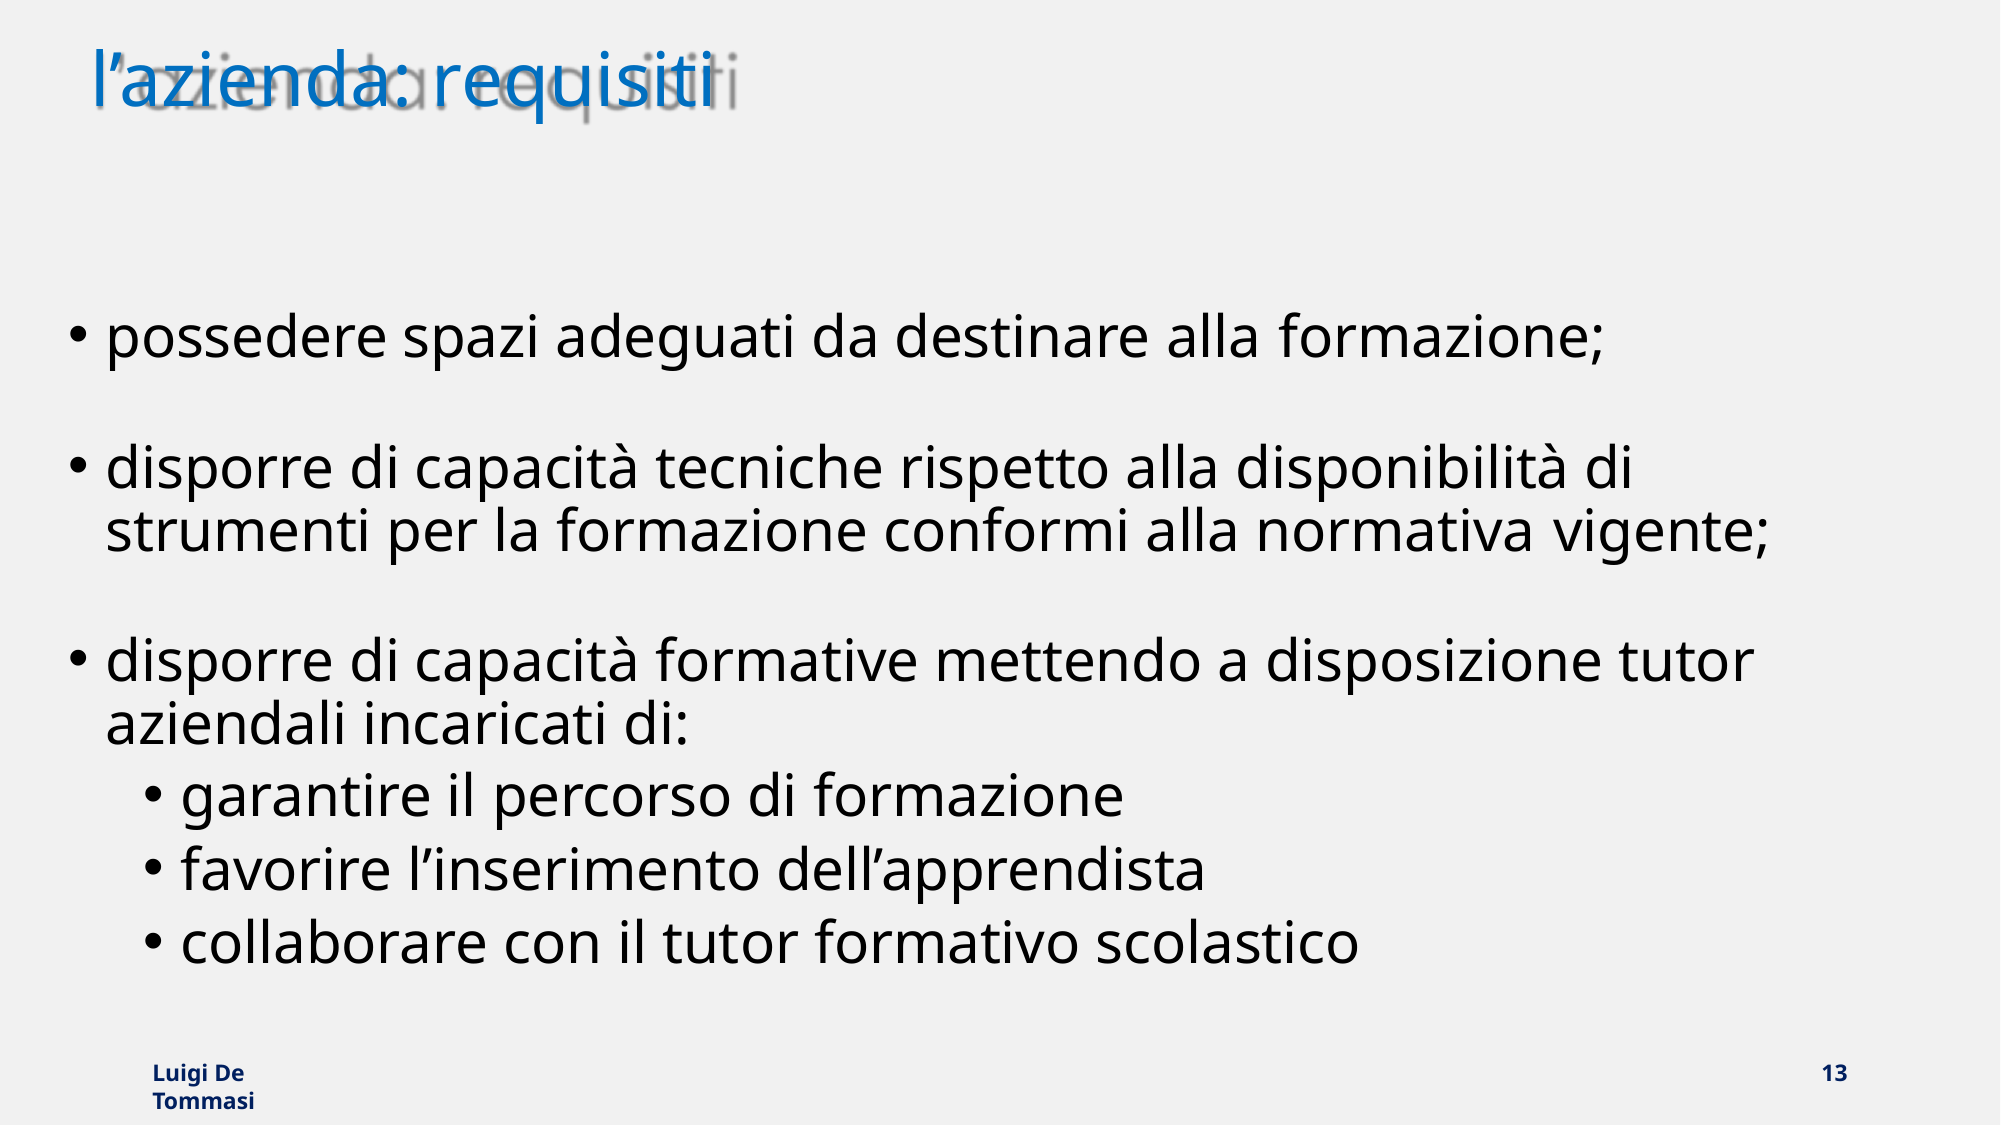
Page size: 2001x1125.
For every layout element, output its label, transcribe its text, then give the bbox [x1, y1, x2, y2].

text_box [43, 8, 789, 175]
slide_number 13 [1817, 1056, 1852, 1125]
text_box possedere spazi adeguati da destinare alla formazione; disporre di capacità tecniche rispetto alla disponibilità di strumenti per la formazione conformi alla normativa vigente; disporre di capacità formative mettendo a disposizione tutor aziendali incaricati di: garantire il percorso di formazione favorire l’inserimento dell’apprendista collaborare con il tutor formativo scolastico [66, 296, 1824, 976]
footer Luigi De Tommasi [150, 1056, 347, 1125]
title l’azienda: requisiti [88, 28, 739, 219]
